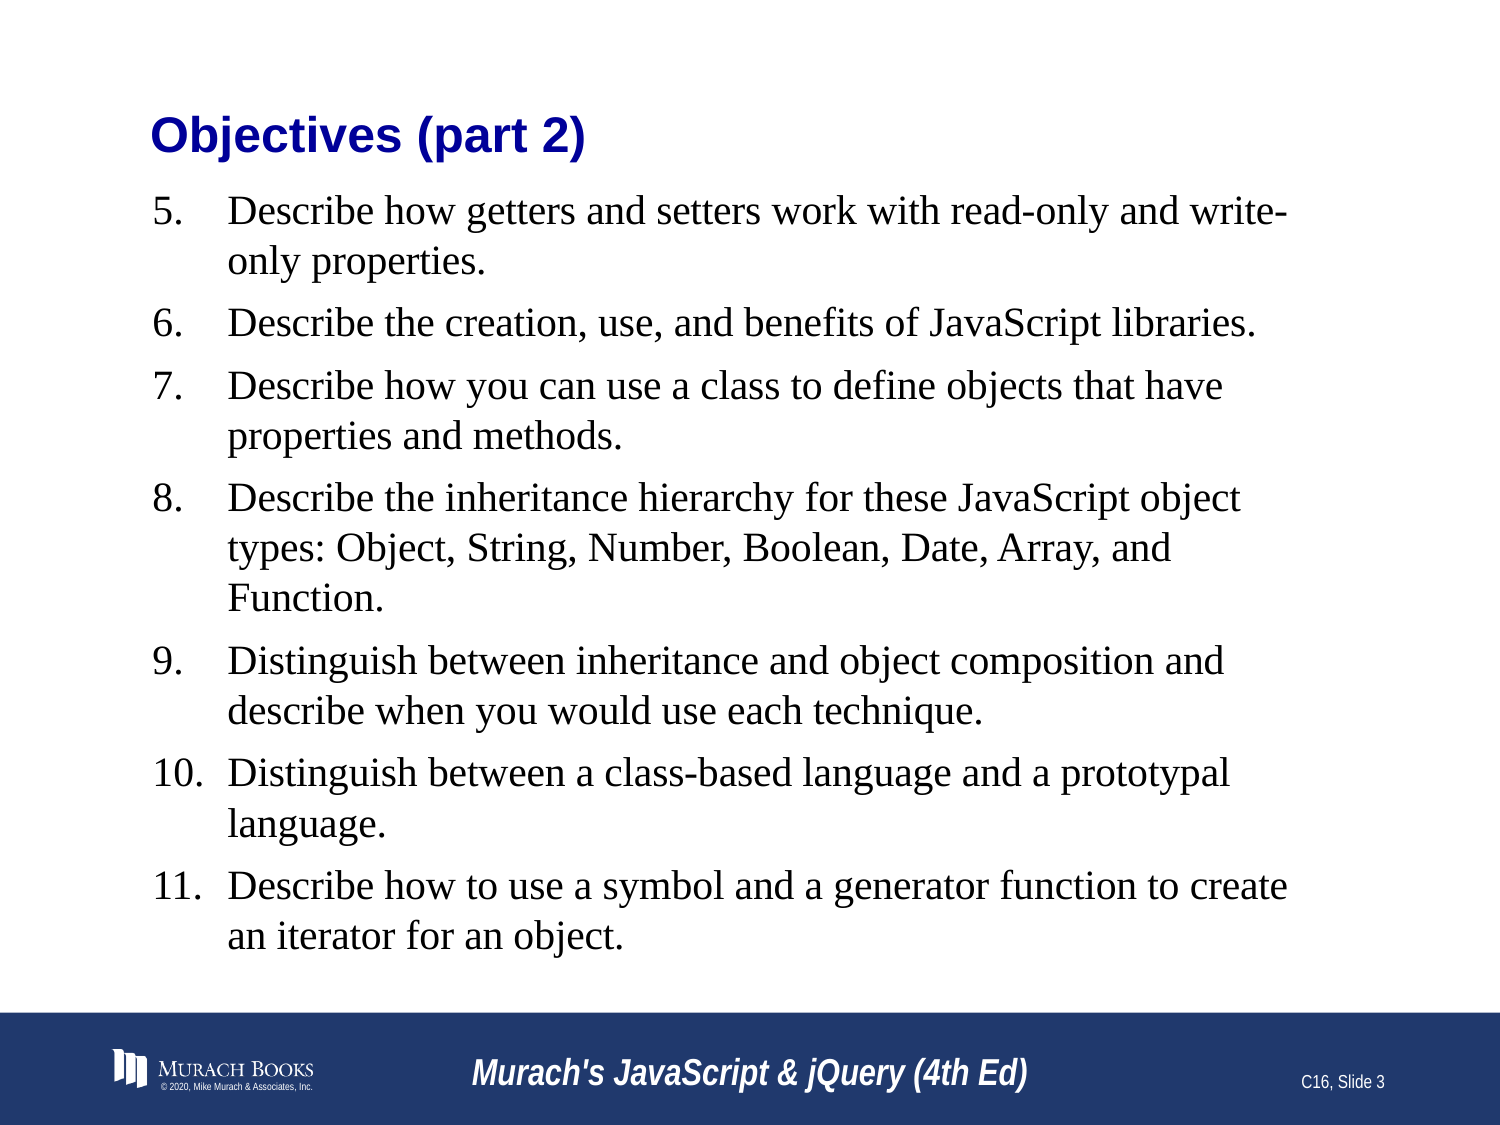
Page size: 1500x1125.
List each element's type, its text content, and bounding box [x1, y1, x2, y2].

slide_number C16, Slide 3 [1087, 1025, 1400, 1100]
slide_number Murach's JavaScript & jQuery (4th Ed) [463, 1025, 1050, 1100]
footer © 2020, Mike Murach & Associates, Inc. [12, 1025, 463, 1100]
title Objectives (part 2) [150, 102, 1350, 164]
list Describe how getters and setters work with read-only and write-only properties. Describe the creation, use, and benefits of JavaScript libraries. Describe how you can use a class to define objects that have properties and methods. Describe the inheritance hierarchy for these JavaScript object types: Object, String, Number, Boolean, Date, Array, and Function. Distinguish between inheritance and object composition and describe when you would use each technique. Distinguish between a class-based language and a prototypal language. Describe how to use a symbol and a generator function to create an iterator for an object. [137, 174, 1350, 975]
